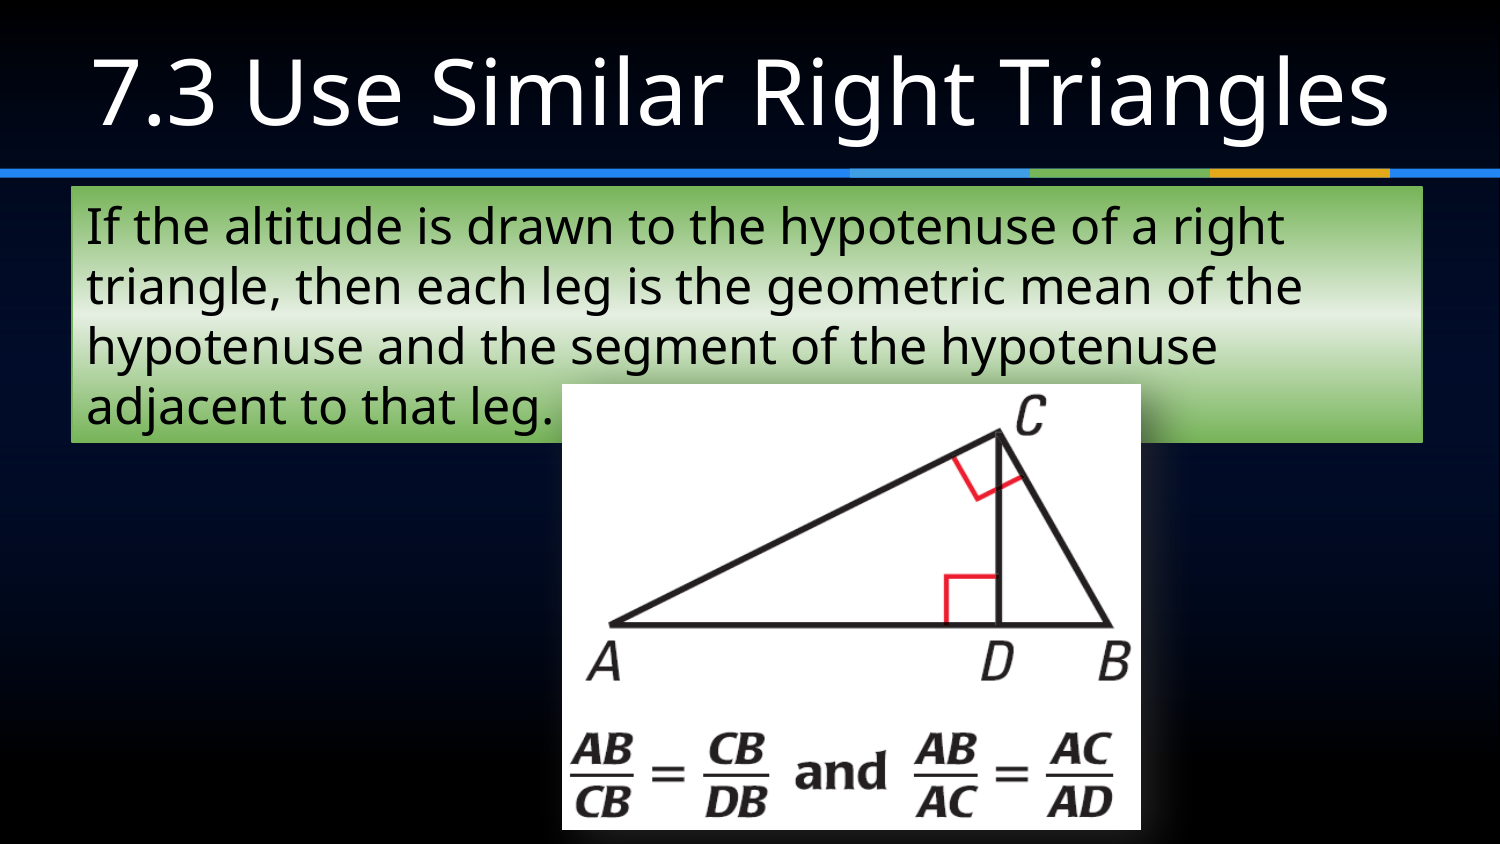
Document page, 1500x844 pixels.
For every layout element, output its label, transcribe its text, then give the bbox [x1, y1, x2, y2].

text_box If the altitude is drawn to the hypotenuse of a right triangle, then each leg is the geometric mean of the hypotenuse and the segment of the hypotenuse adjacent to that leg. [71, 186, 1423, 443]
picture [561, 383, 1142, 831]
title 7.3 Use Similar Right Triangles [75, 18, 1425, 160]
